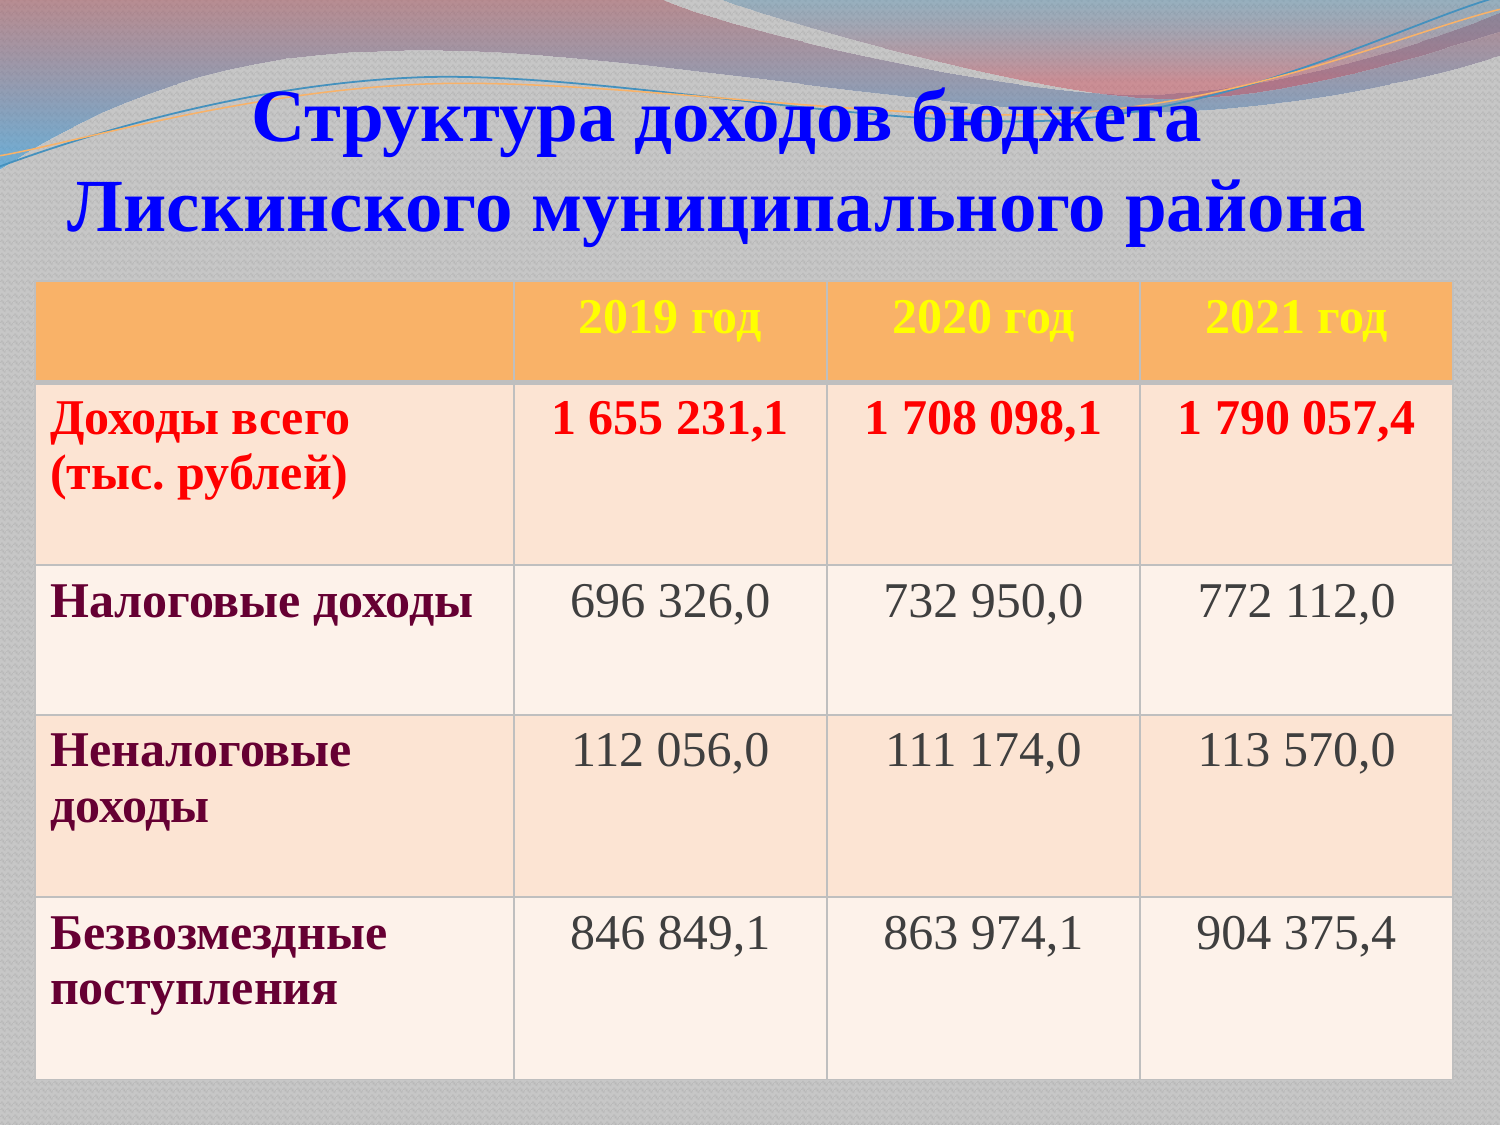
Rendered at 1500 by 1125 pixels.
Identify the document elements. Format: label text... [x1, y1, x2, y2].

table_cell 1 790 057,4 [1141, 385, 1452, 564]
table_cell 112 056,0 [515, 716, 826, 896]
table_cell Налоговые доходы [36, 566, 513, 714]
table_cell Неналоговые доходы [36, 716, 513, 896]
table_cell Безвозмездные поступления [36, 898, 513, 1079]
table_cell 732 950,0 [828, 566, 1139, 714]
table_cell 1 708 098,1 [828, 385, 1139, 564]
table_cell 846 849,1 [515, 898, 826, 1079]
table_cell 1 655 231,1 [515, 385, 826, 564]
table_cell Доходы всего (тыс. рублей) [36, 385, 513, 564]
table_header 2021 год [1141, 282, 1452, 380]
title Структура доходов бюджета Лискинского муниципального района [35, 46, 1418, 247]
table_cell 113 570,0 [1141, 716, 1452, 896]
table_cell 772 112,0 [1141, 566, 1452, 714]
table_cell 111 174,0 [828, 716, 1139, 896]
table_header [36, 282, 513, 380]
table_cell 863 974,1 [828, 898, 1139, 1079]
table_cell 904 375,4 [1141, 898, 1452, 1079]
table_header 2020 год [828, 282, 1139, 380]
table_header 2019 год [515, 282, 826, 380]
table_cell 696 326,0 [515, 566, 826, 714]
